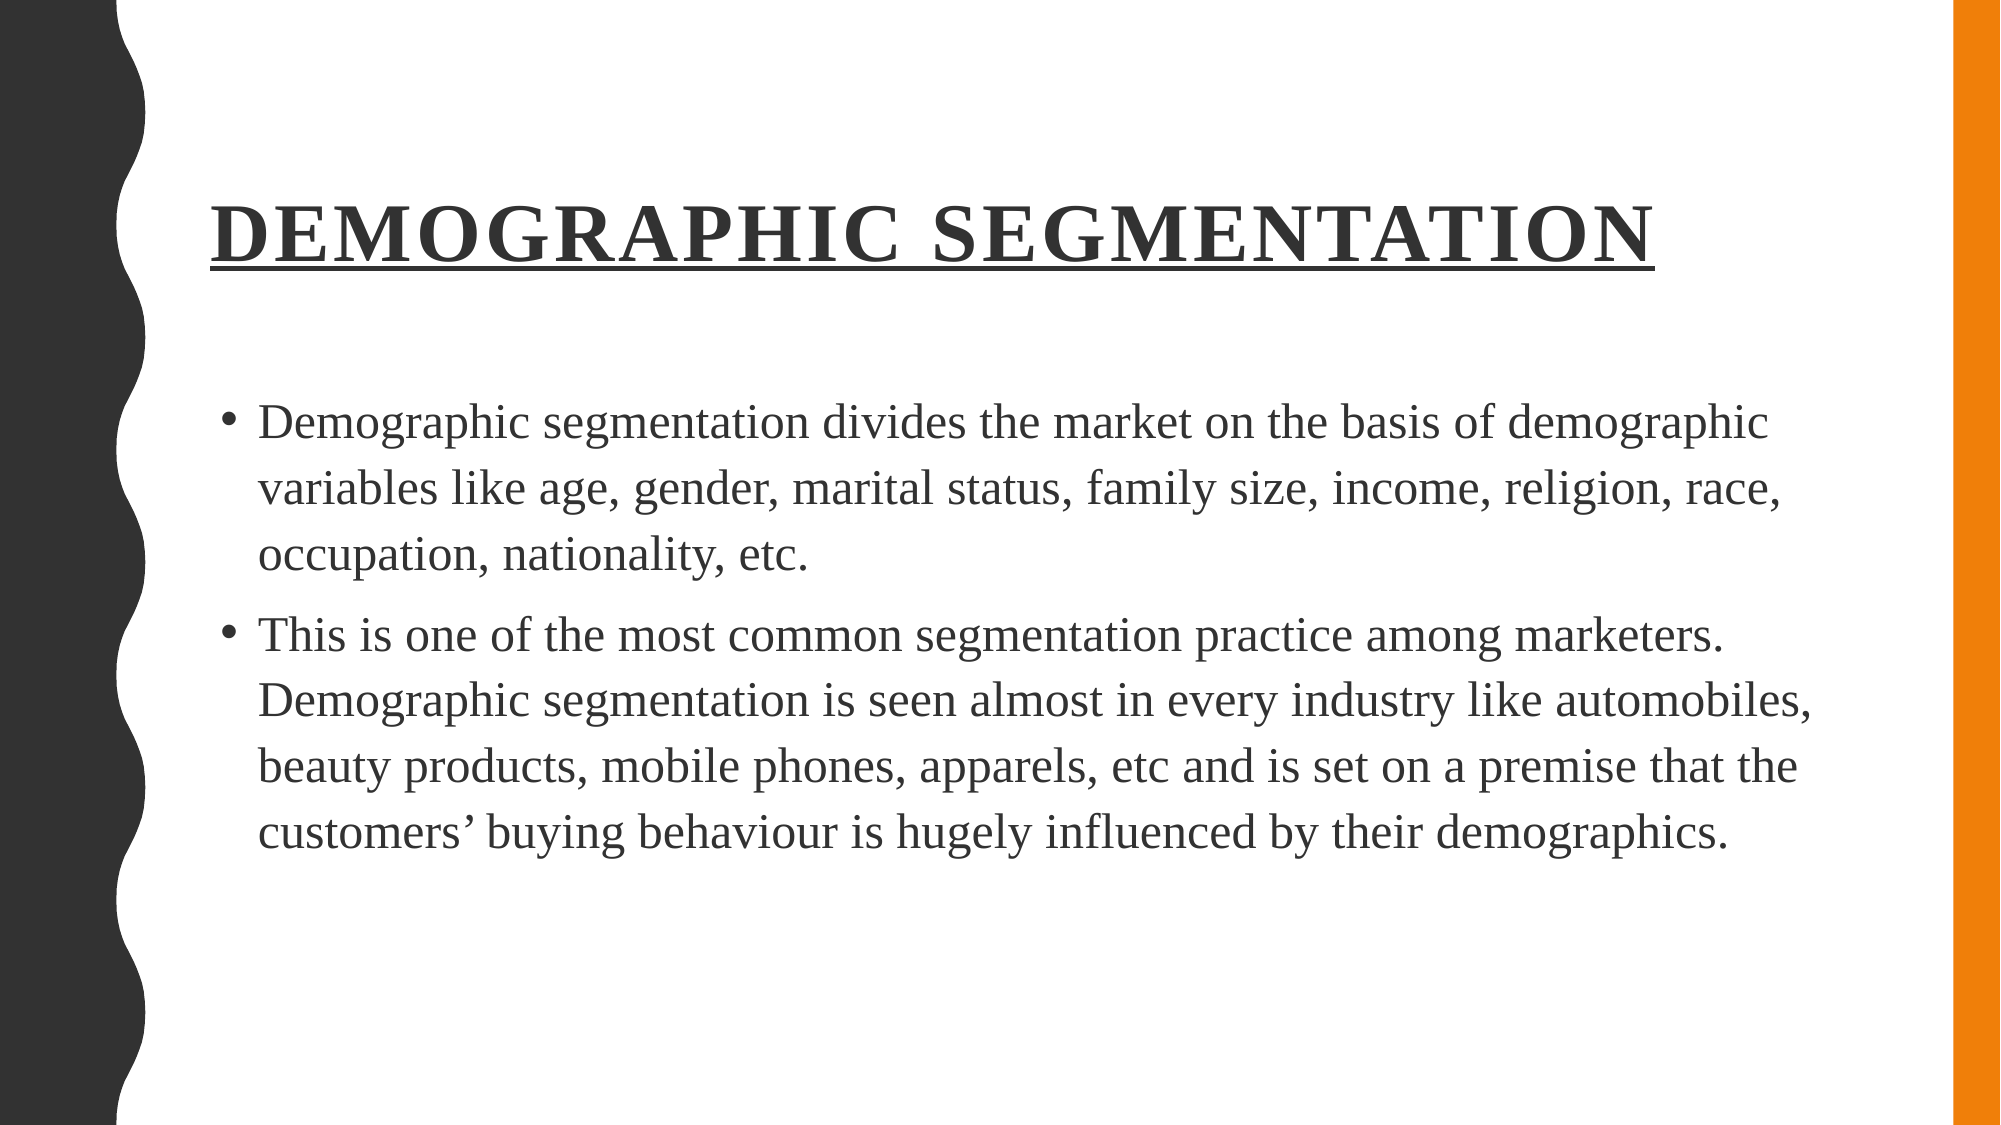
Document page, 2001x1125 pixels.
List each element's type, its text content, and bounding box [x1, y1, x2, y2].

list Demographic segmentation divides the market on the basis of demographic variables like age, gender, marital status, family size, income, religion, race, occupation, nationality, etc. This is one of the most common segmentation practice among marketers. Demographic segmentation is seen almost in every industry like automobiles, beauty products, mobile phones, apparels, etc and is set on a premise that the customers’ buying behaviour is hugely influenced by their demographics. [205, 375, 1875, 965]
title Demographic Segmentation [195, 182, 1865, 428]
